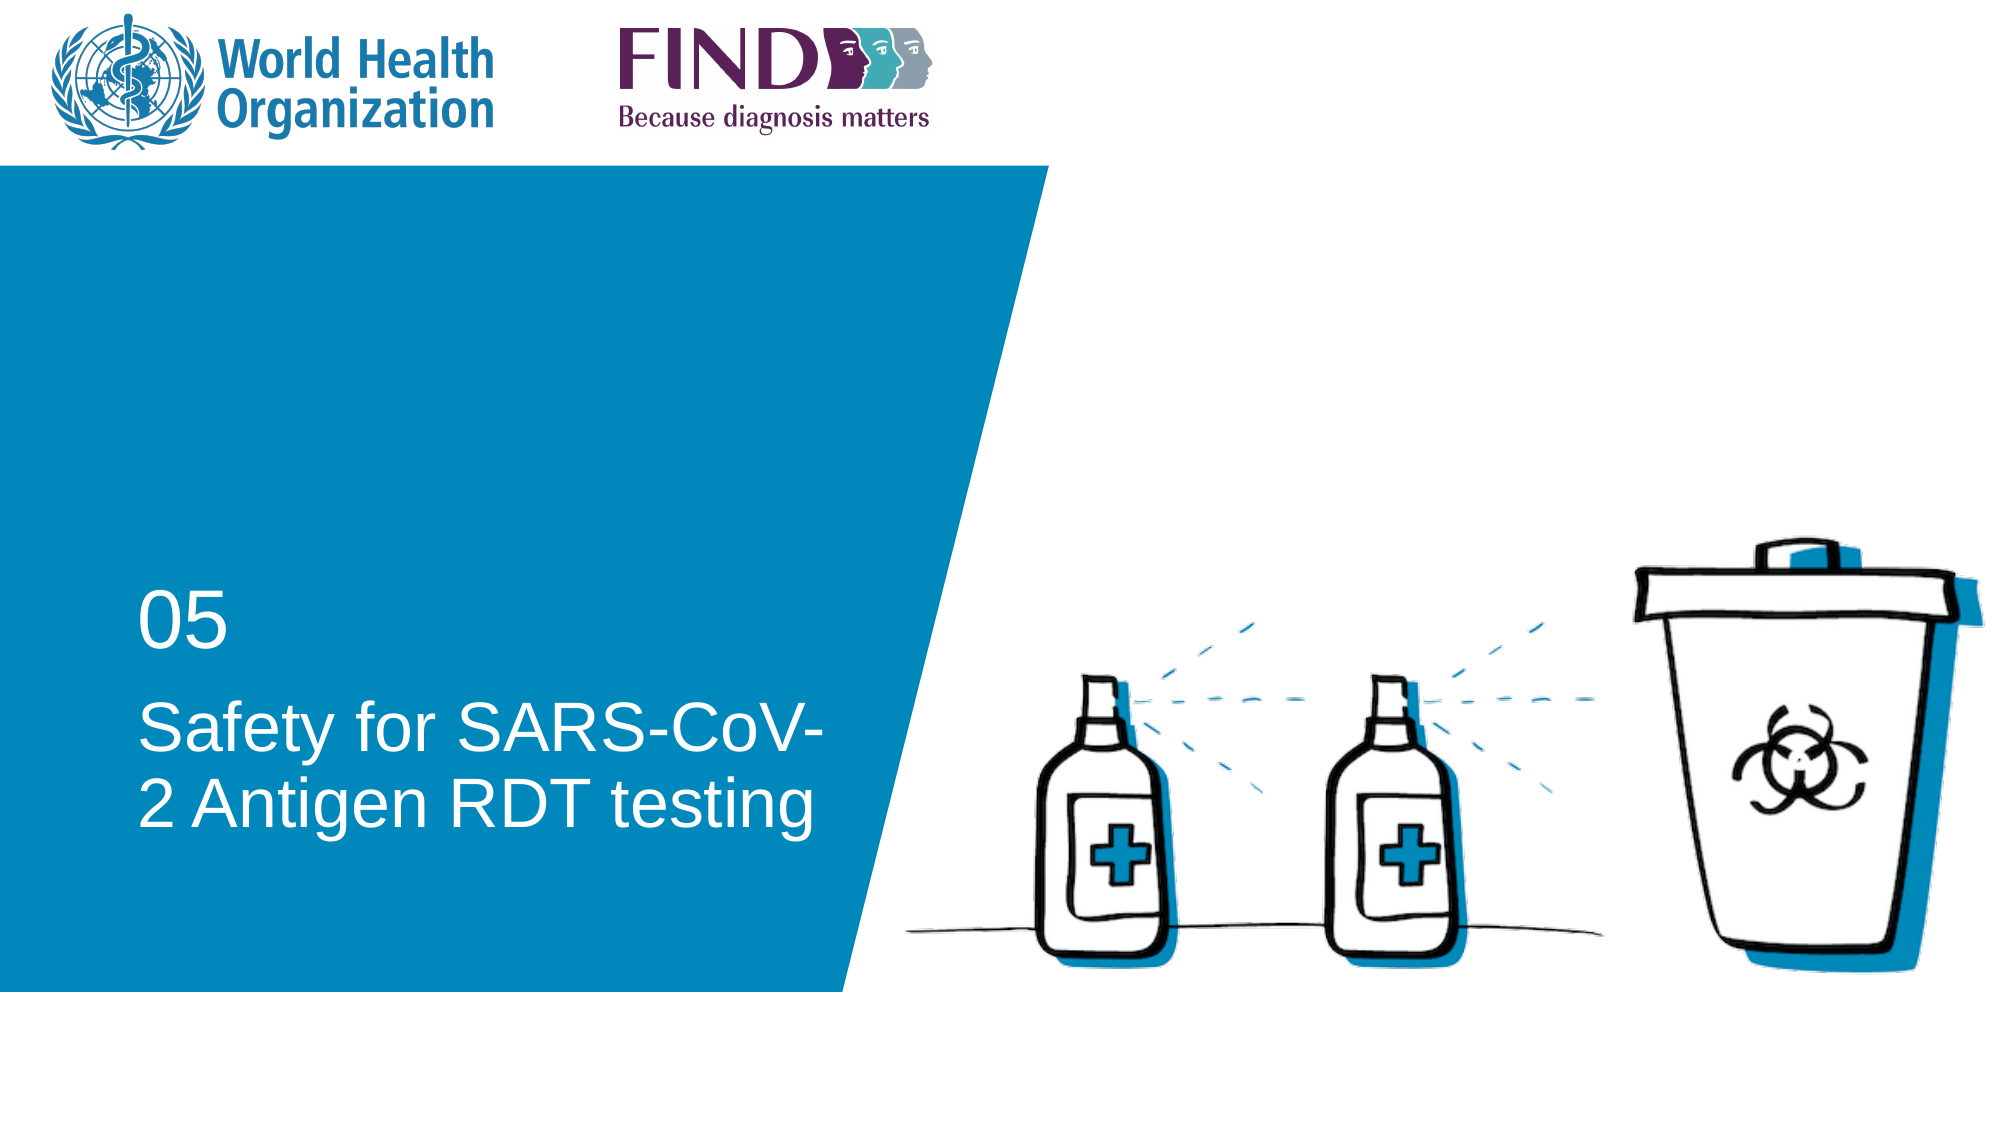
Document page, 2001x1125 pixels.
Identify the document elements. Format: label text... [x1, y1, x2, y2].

subtitle Safety for SARS-CoV-2 Antigen RDT testing [137, 691, 843, 863]
picture [792, 457, 2001, 1099]
picture [26, 9, 515, 154]
title 05 [137, 184, 891, 667]
picture [618, 25, 934, 137]
